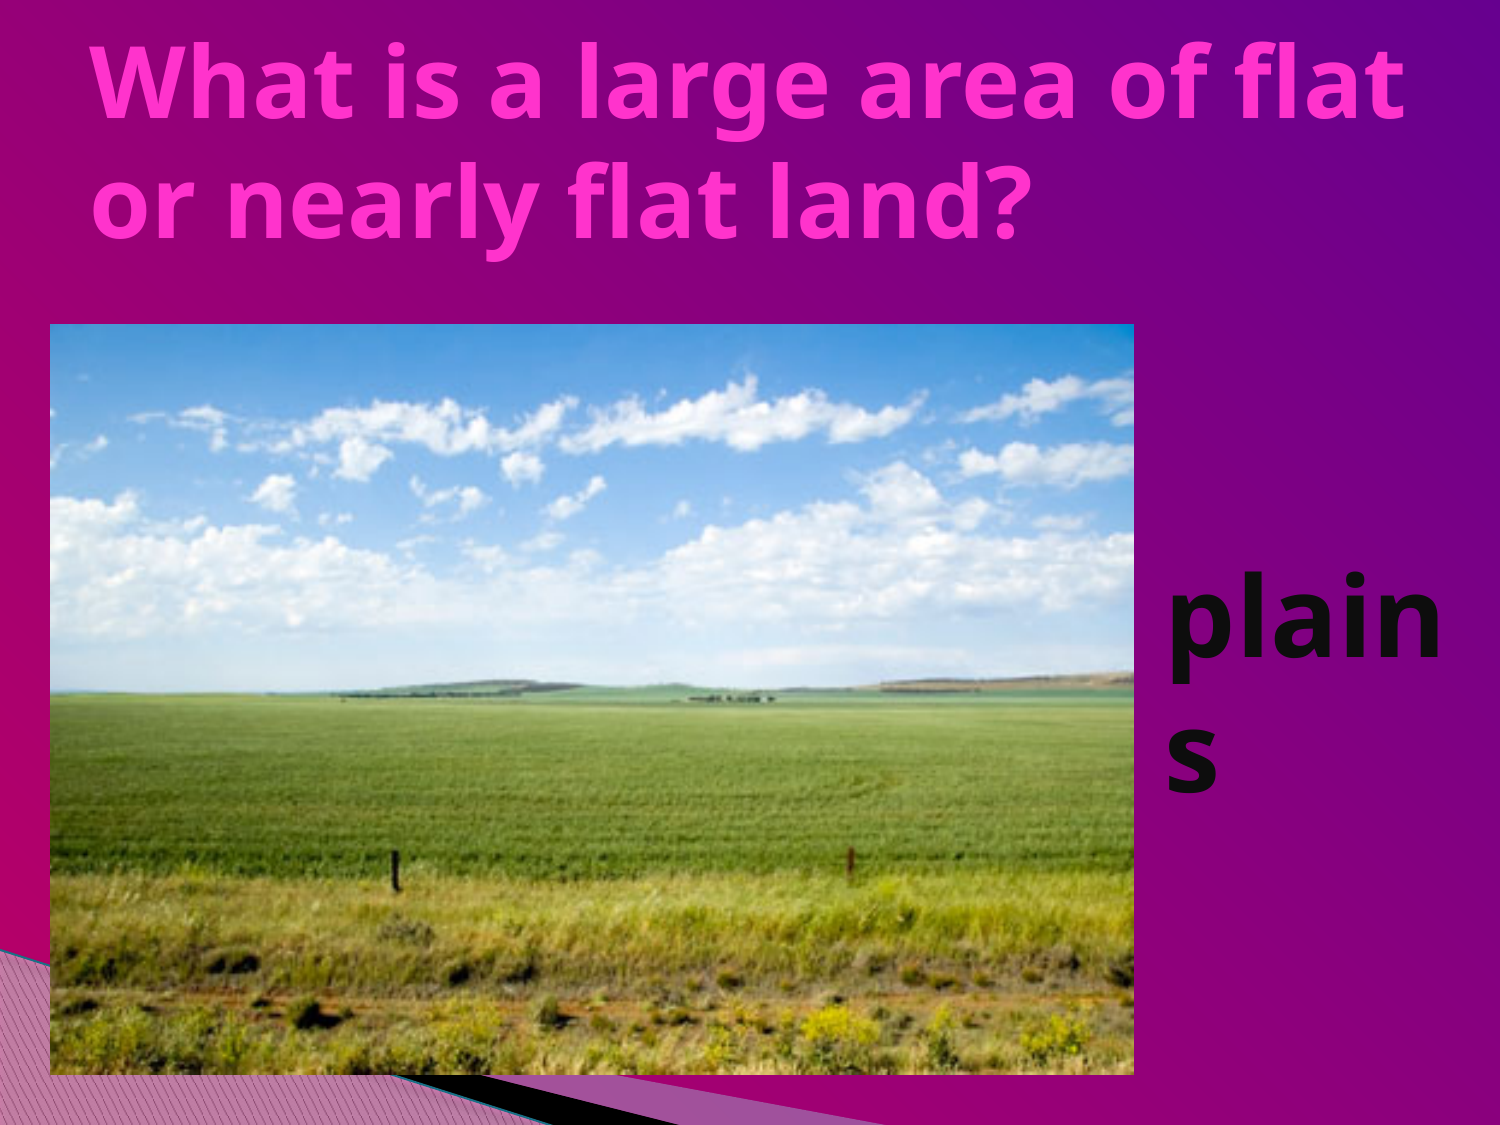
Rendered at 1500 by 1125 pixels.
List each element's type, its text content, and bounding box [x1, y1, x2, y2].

title What is a large area of flat or nearly flat land? [75, 45, 1425, 233]
picture [49, 324, 1135, 1076]
text_box plains [1149, 537, 1500, 823]
